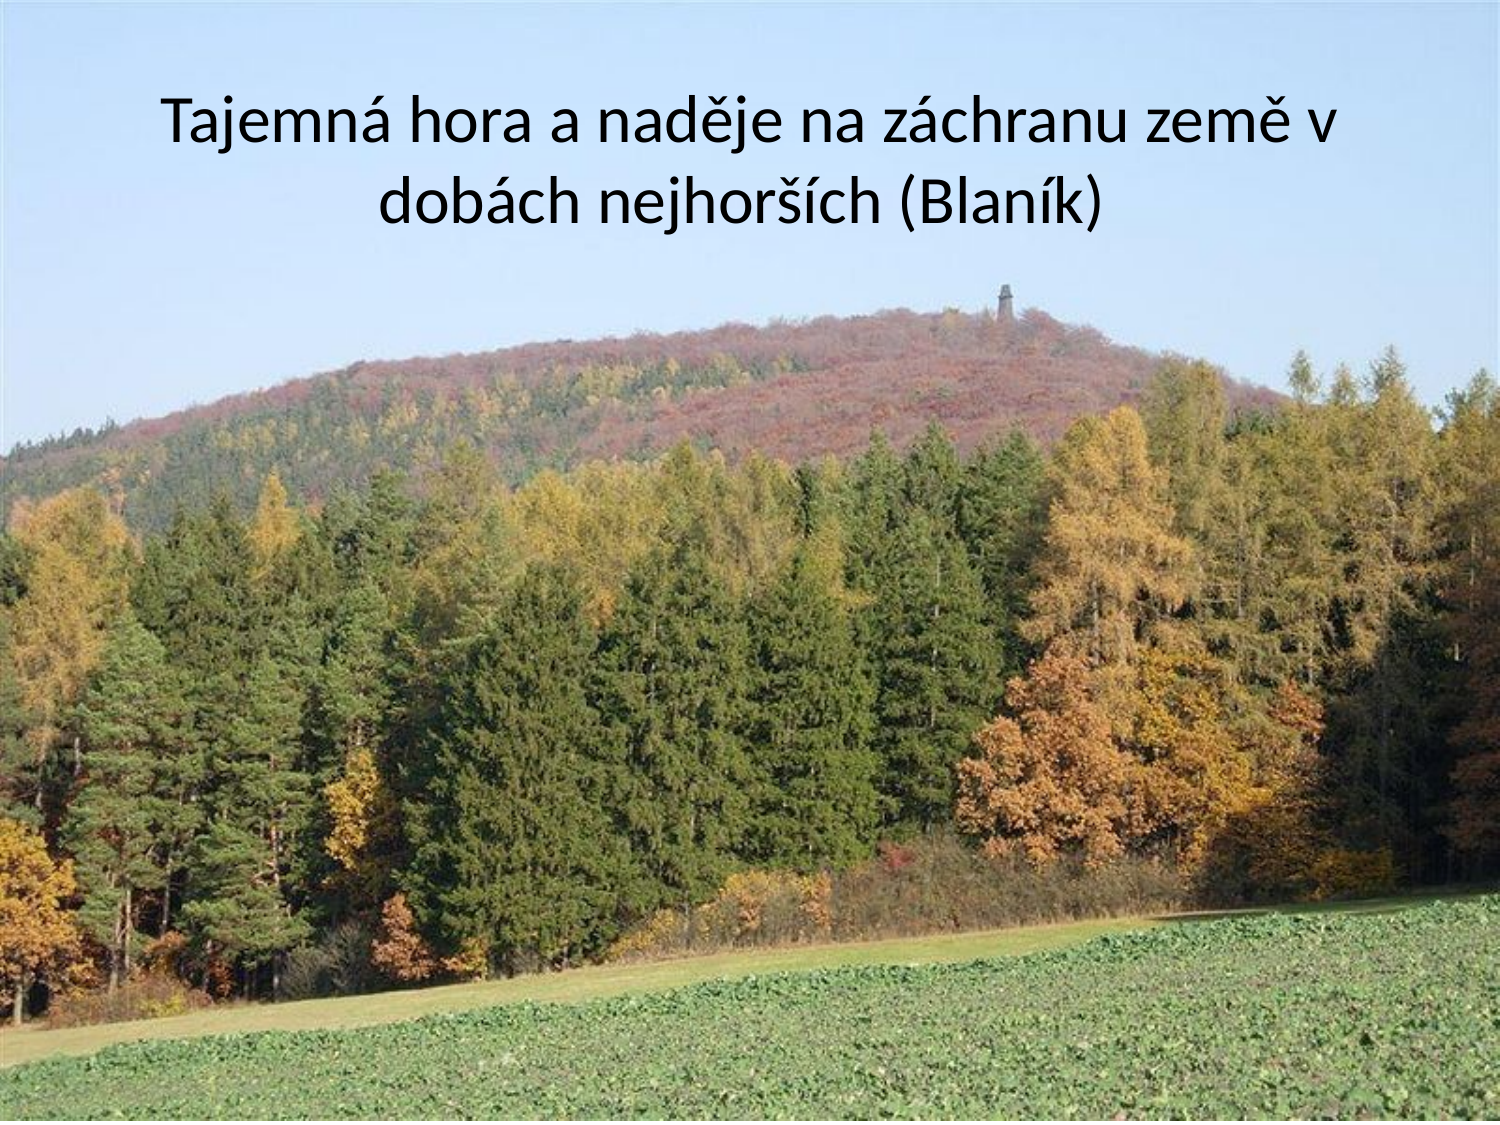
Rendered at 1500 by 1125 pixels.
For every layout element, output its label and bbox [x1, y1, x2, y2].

list [0, 0, 1500, 1122]
